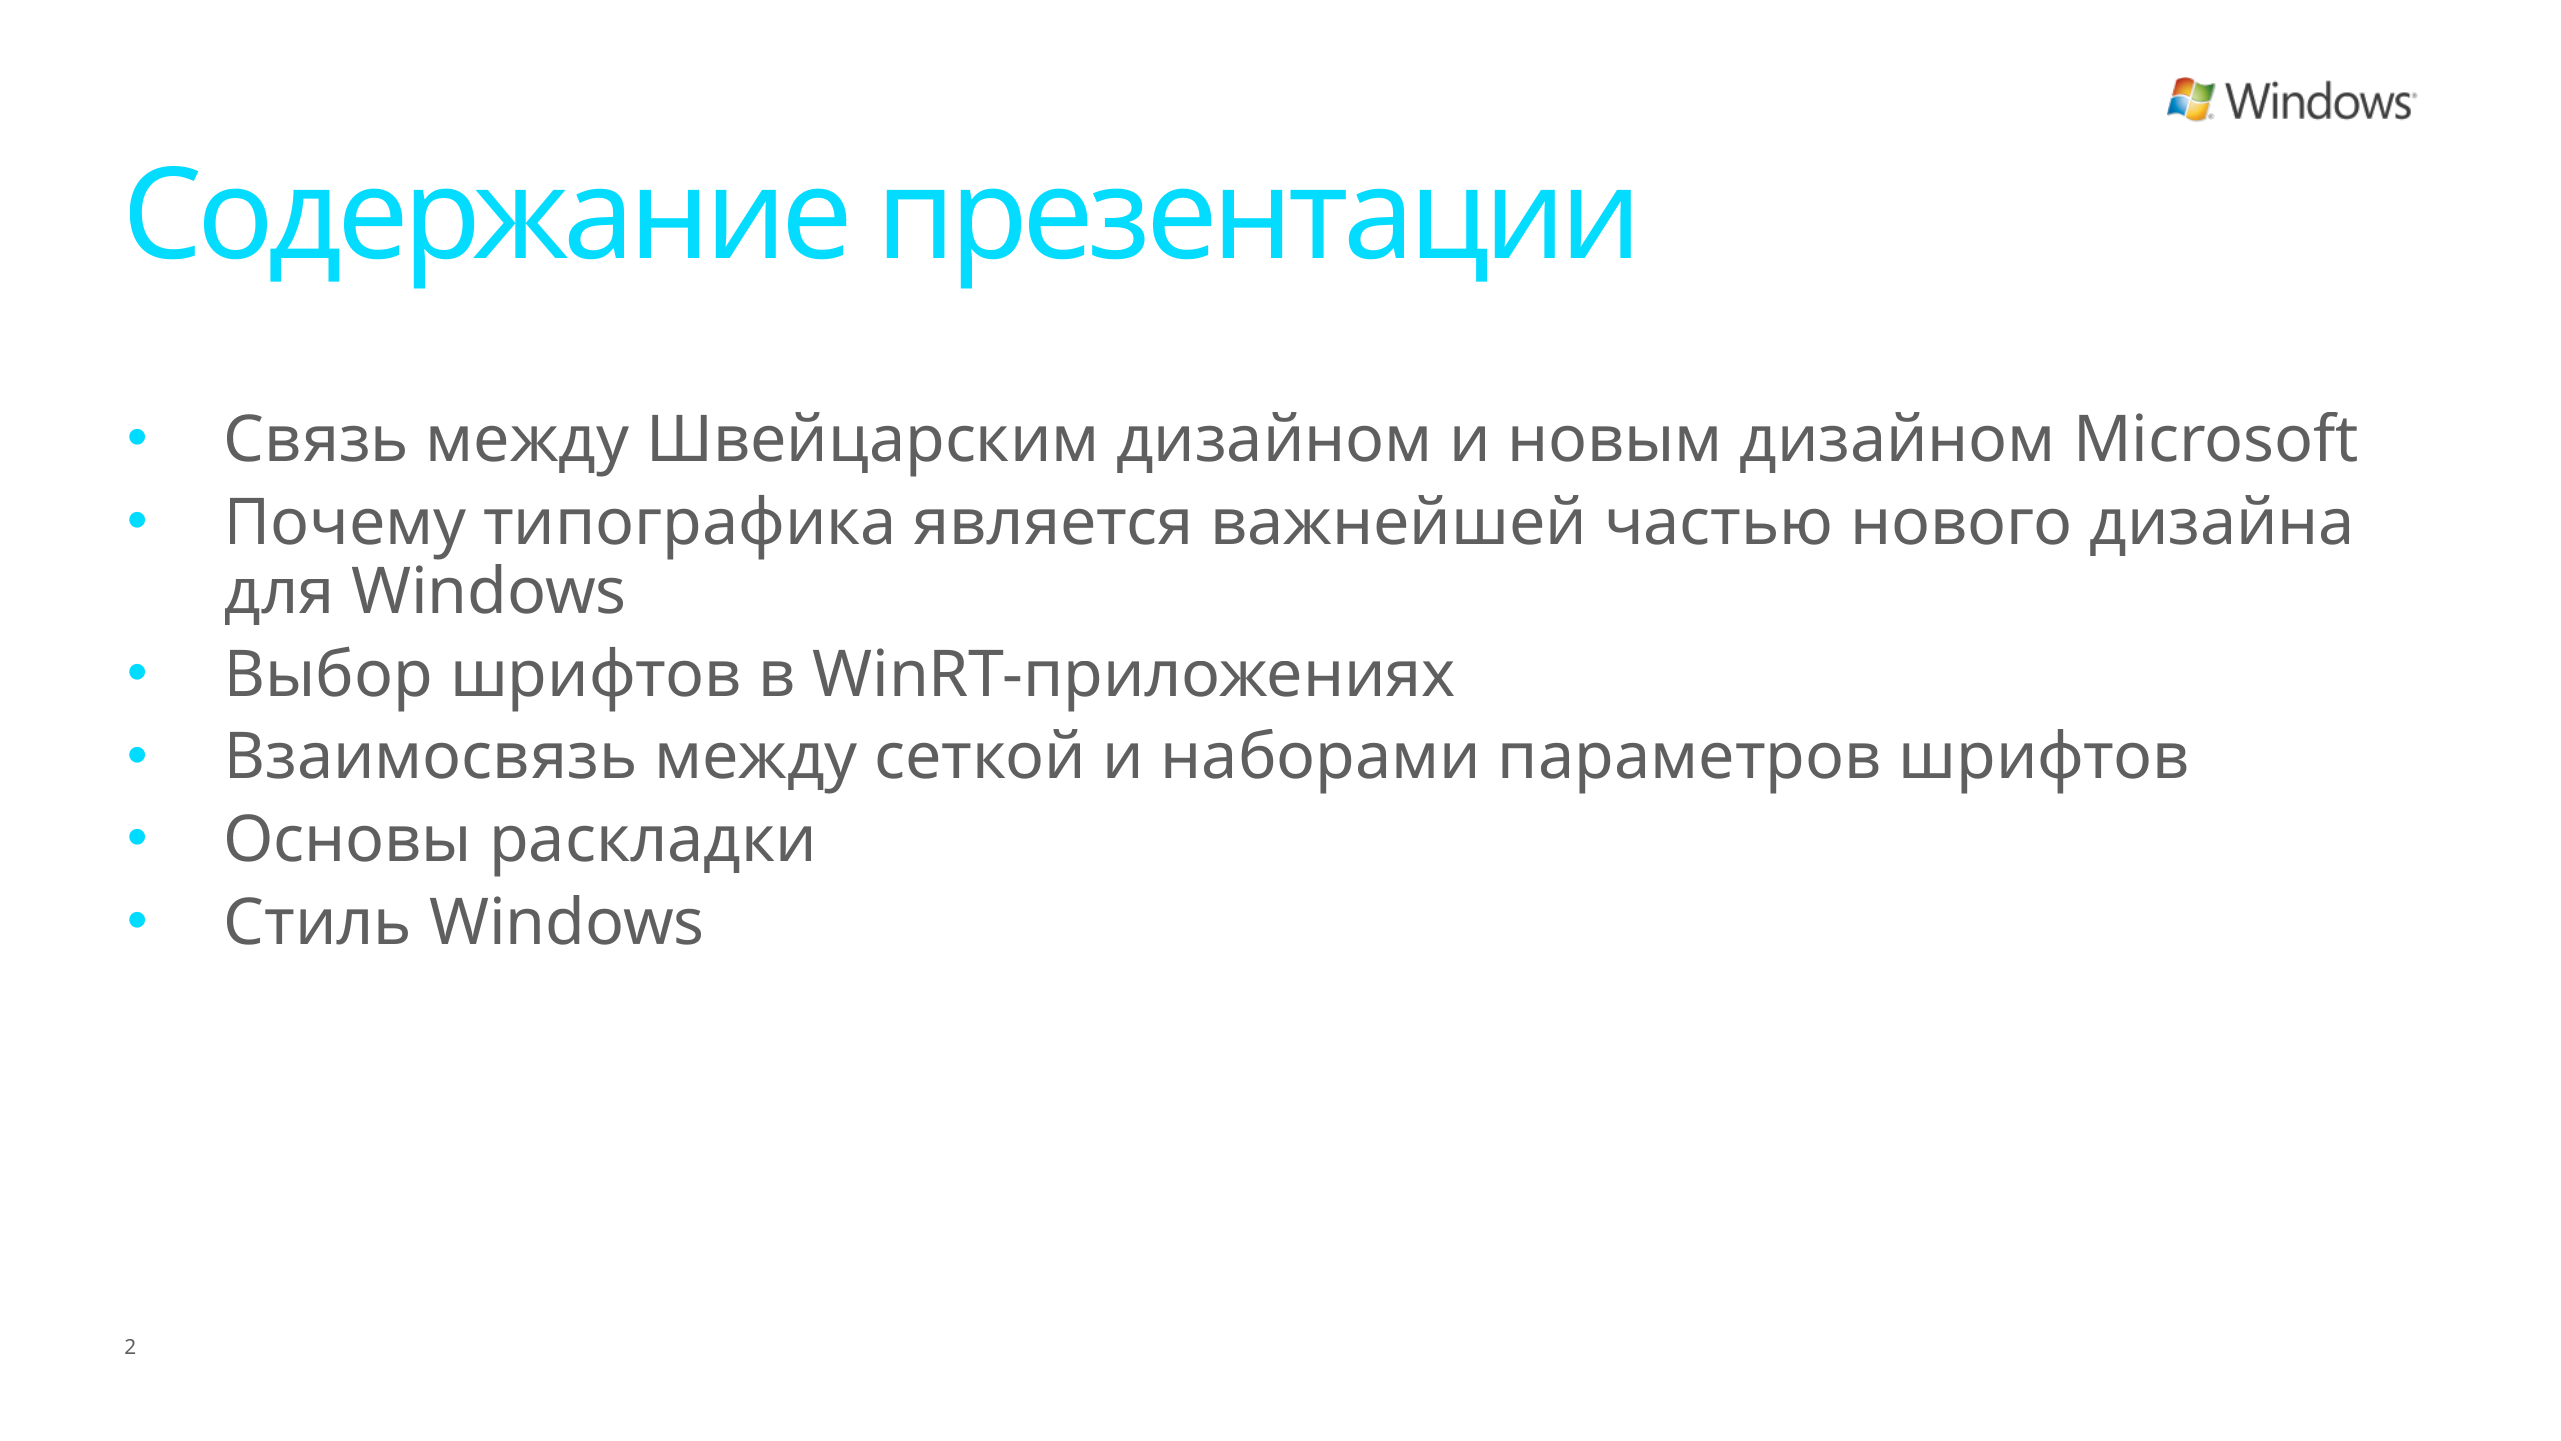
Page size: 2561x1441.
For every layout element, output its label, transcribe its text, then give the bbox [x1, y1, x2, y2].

list Связь между Швейцарским дизайном и новым дизайном Microsoft Почему типографика является важнейшей частью нового дизайна для Windows Выбор шрифтов в WinRT-приложениях Взаимосвязь между сеткой и наборами параметров шрифтов Основы раскладки Стиль Windows [127, 405, 2470, 1150]
title Содержание презентации [122, 48, 2465, 286]
